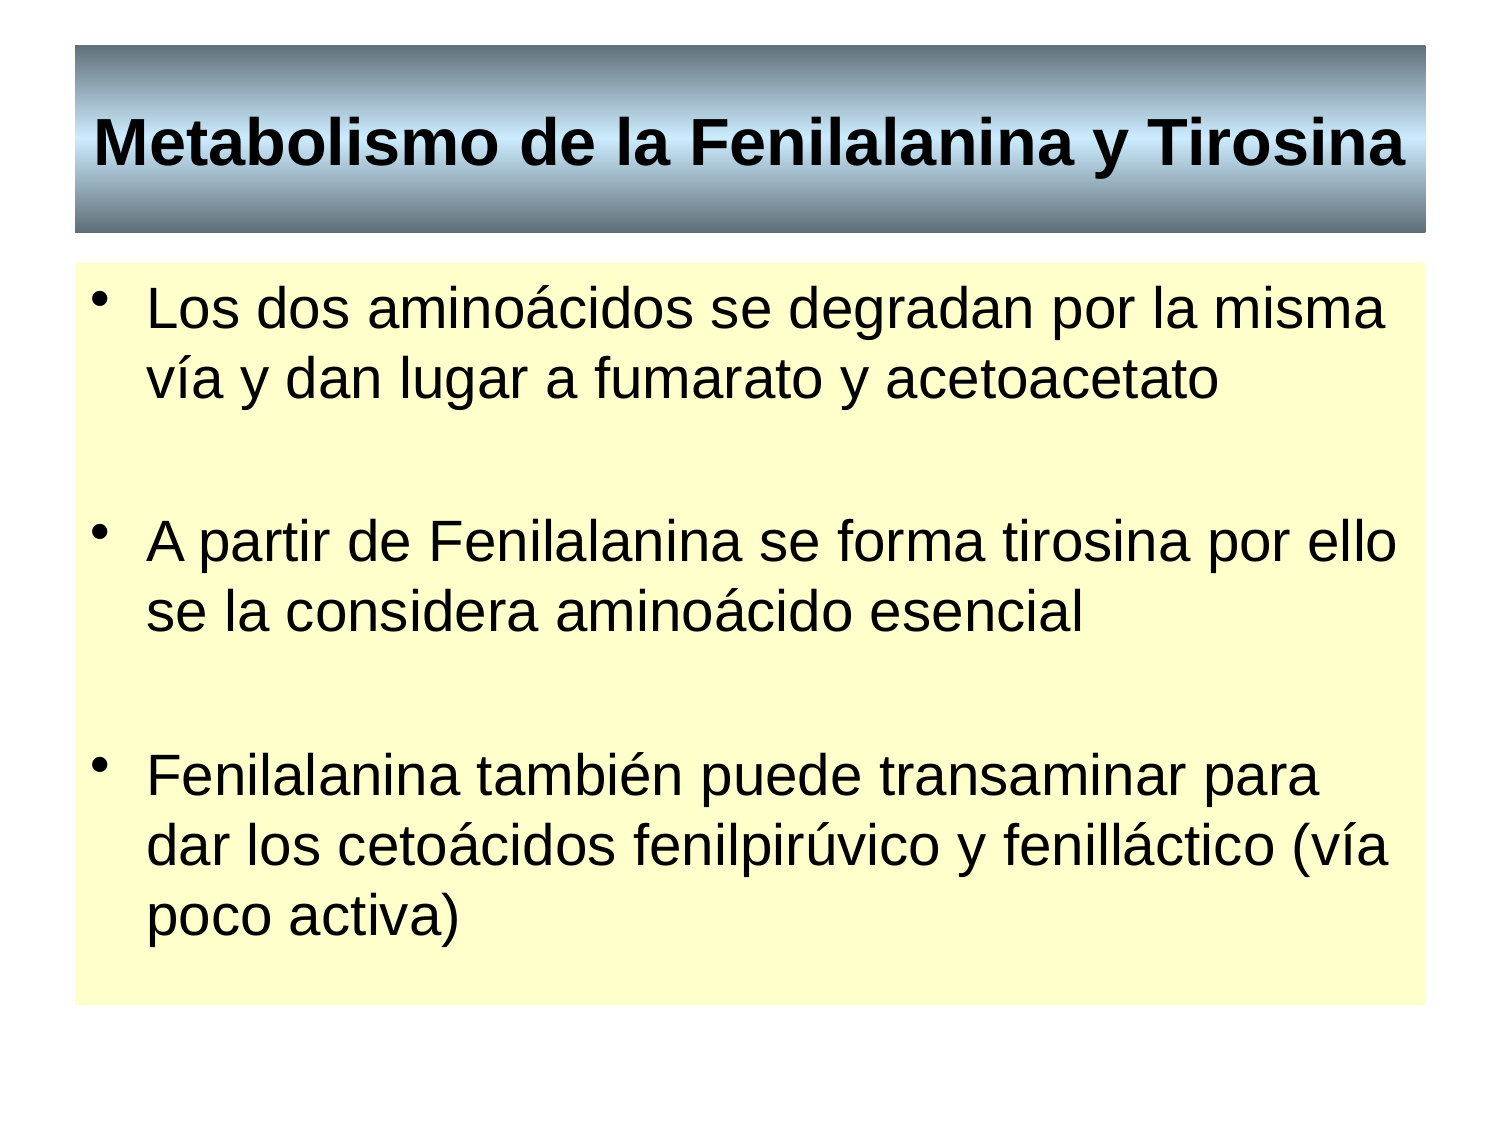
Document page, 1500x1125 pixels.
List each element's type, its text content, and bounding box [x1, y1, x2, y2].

title Metabolismo de la Fenilalanina y Tirosina [74, 44, 1426, 233]
list Los dos aminoácidos se degradan por la misma vía y dan lugar a fumarato y acetoacetato A partir de Fenilalanina se forma tirosina por ello se la considera aminoácido esencial Fenilalanina también puede transaminar para dar los cetoácidos fenilpirúvico y fenilláctico (vía poco activa) [74, 262, 1426, 1006]
